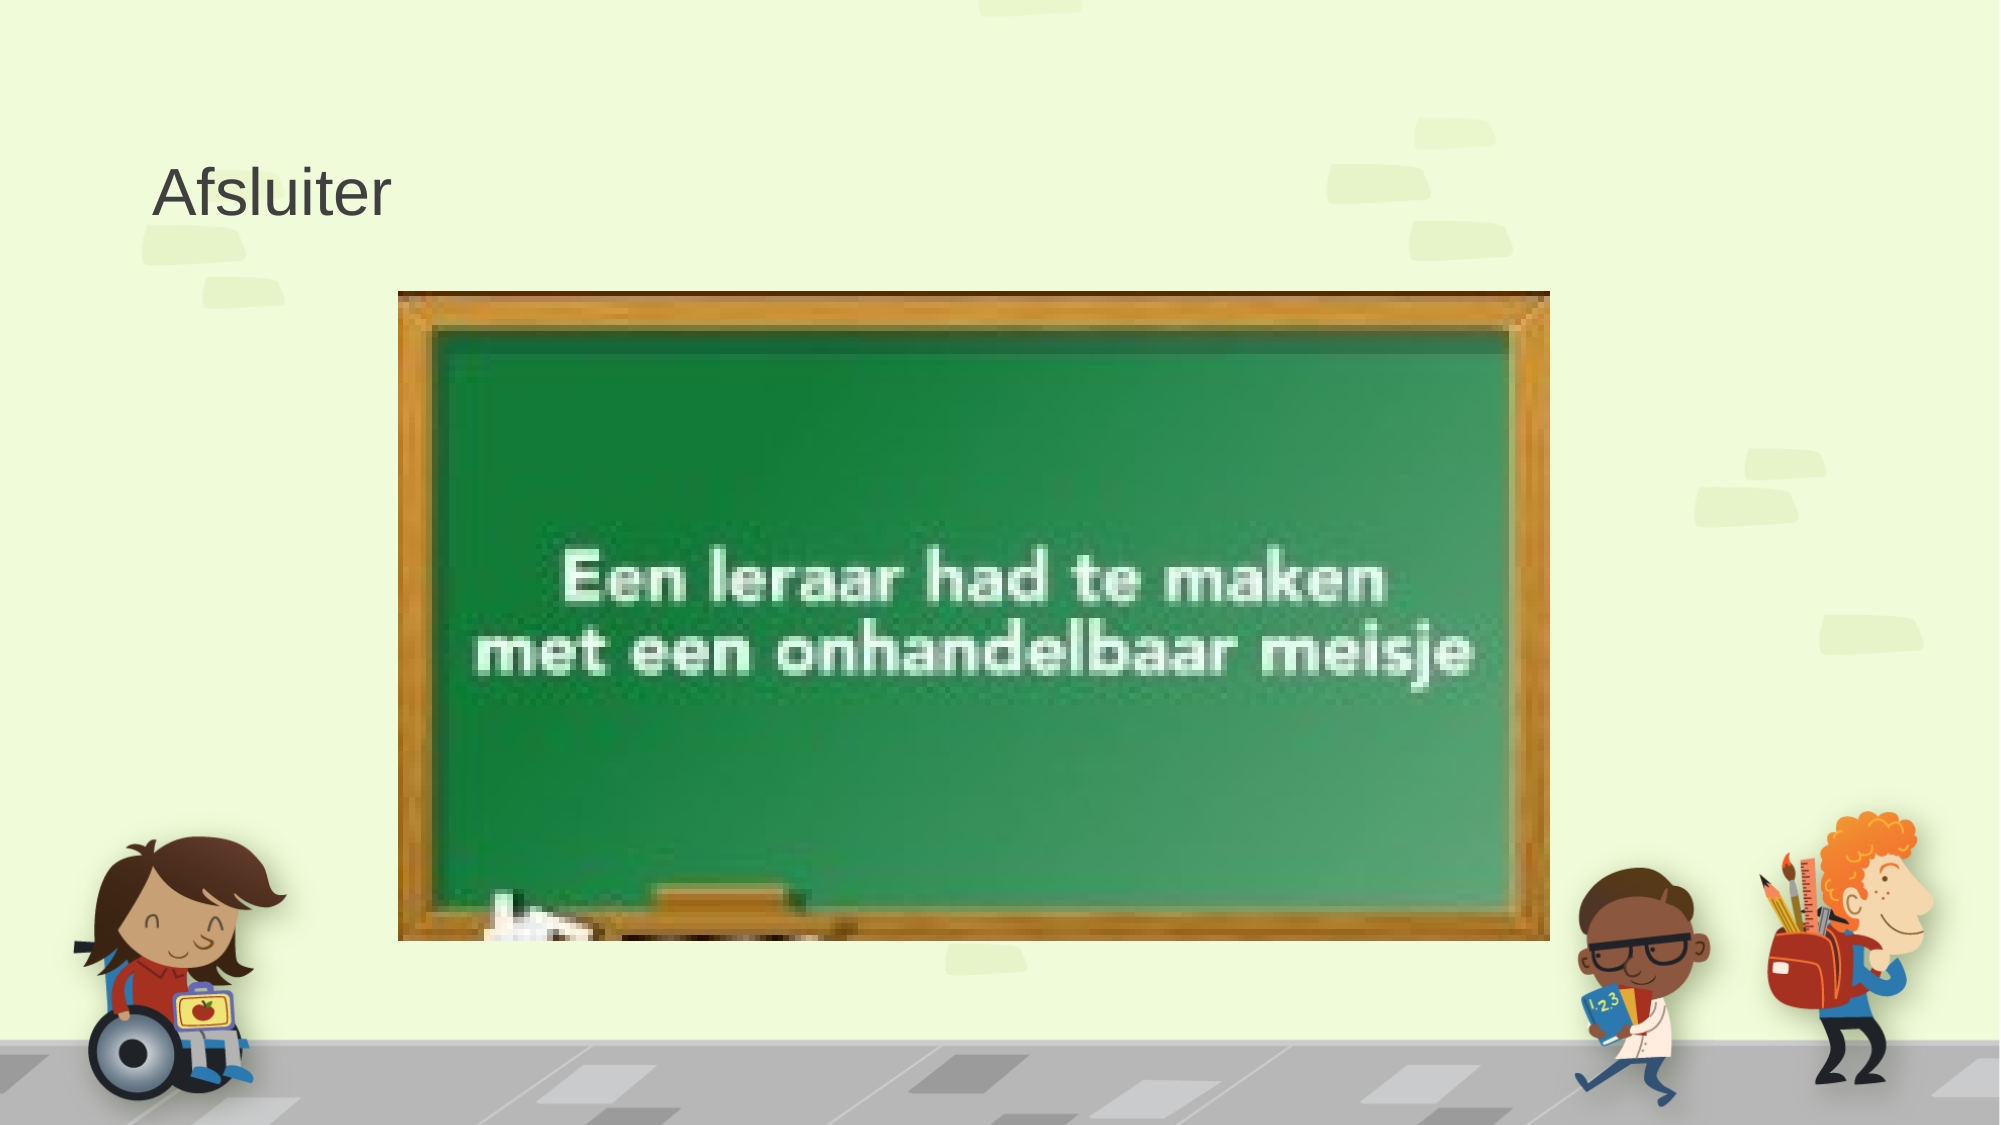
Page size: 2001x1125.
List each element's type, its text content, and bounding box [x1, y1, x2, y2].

title Afsluiter [137, 59, 1750, 238]
picture [0, 0, 2000, 1125]
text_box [397, 290, 1550, 942]
